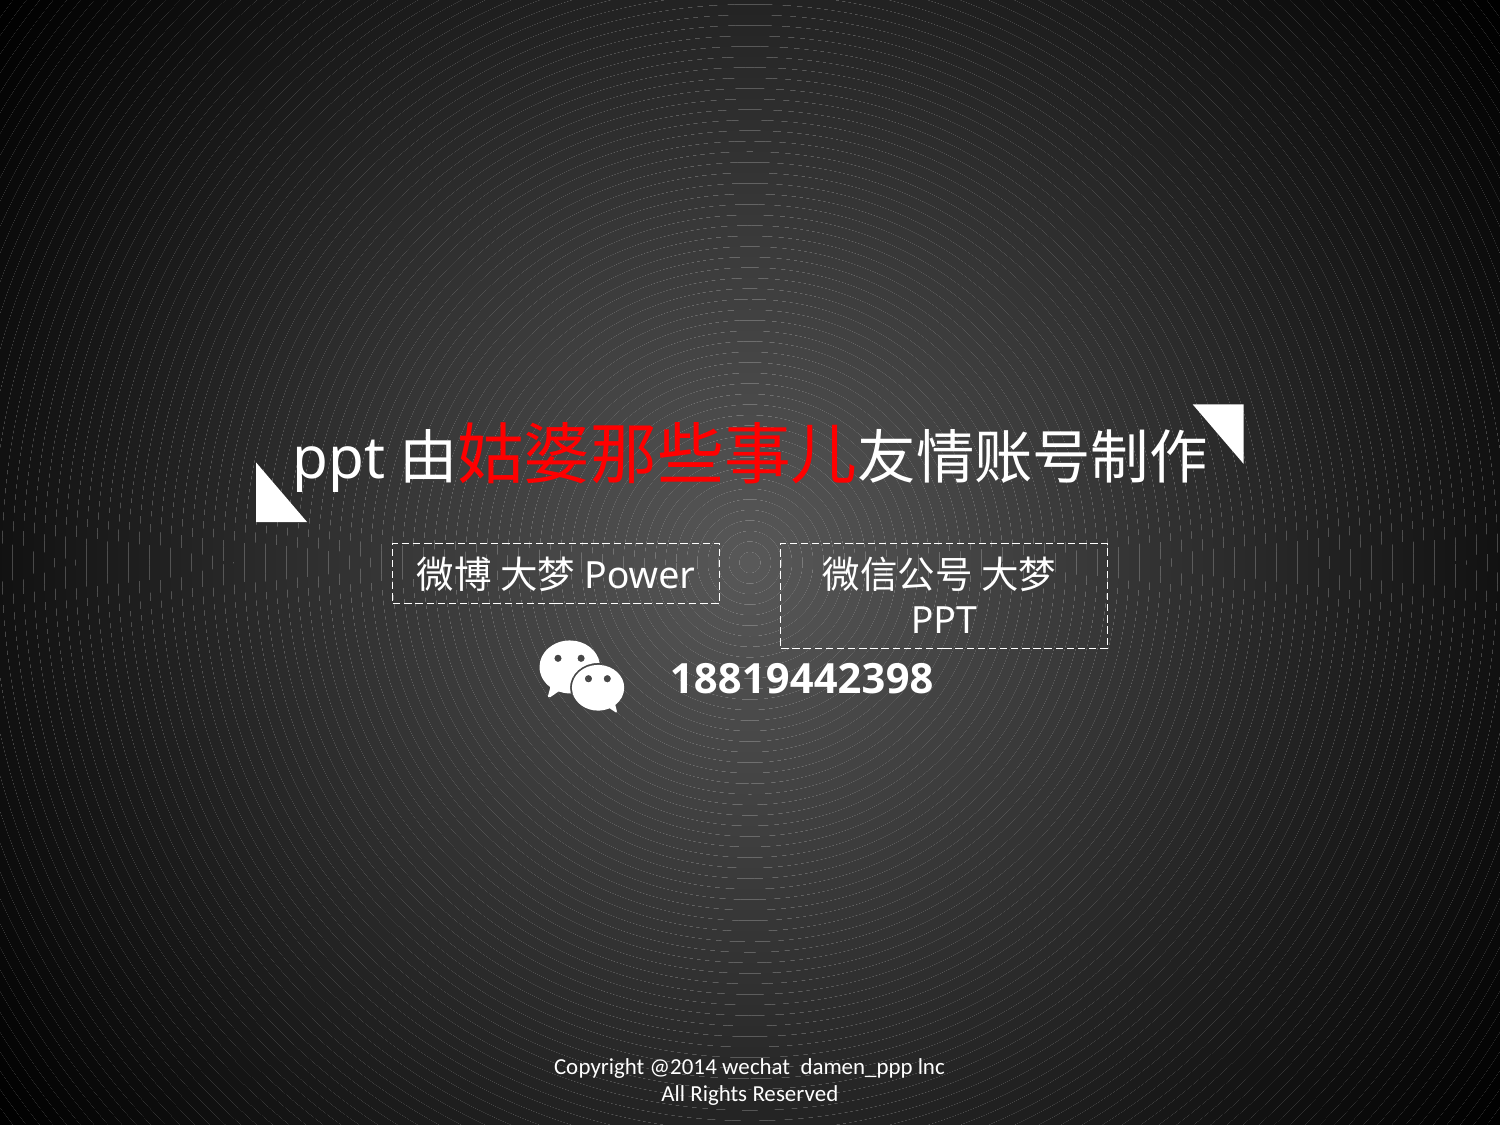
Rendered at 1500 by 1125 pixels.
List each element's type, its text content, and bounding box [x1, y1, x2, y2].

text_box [539, 640, 961, 714]
text_box [255, 459, 310, 524]
text_box Copyright @2014 wechat damen_ppp lnc All Rights Reserved [256, 1043, 1244, 1114]
text_box ppt由姑婆那些事儿友情账号制作 [202, 404, 1298, 500]
text_box [1190, 403, 1245, 467]
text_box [392, 543, 1108, 605]
